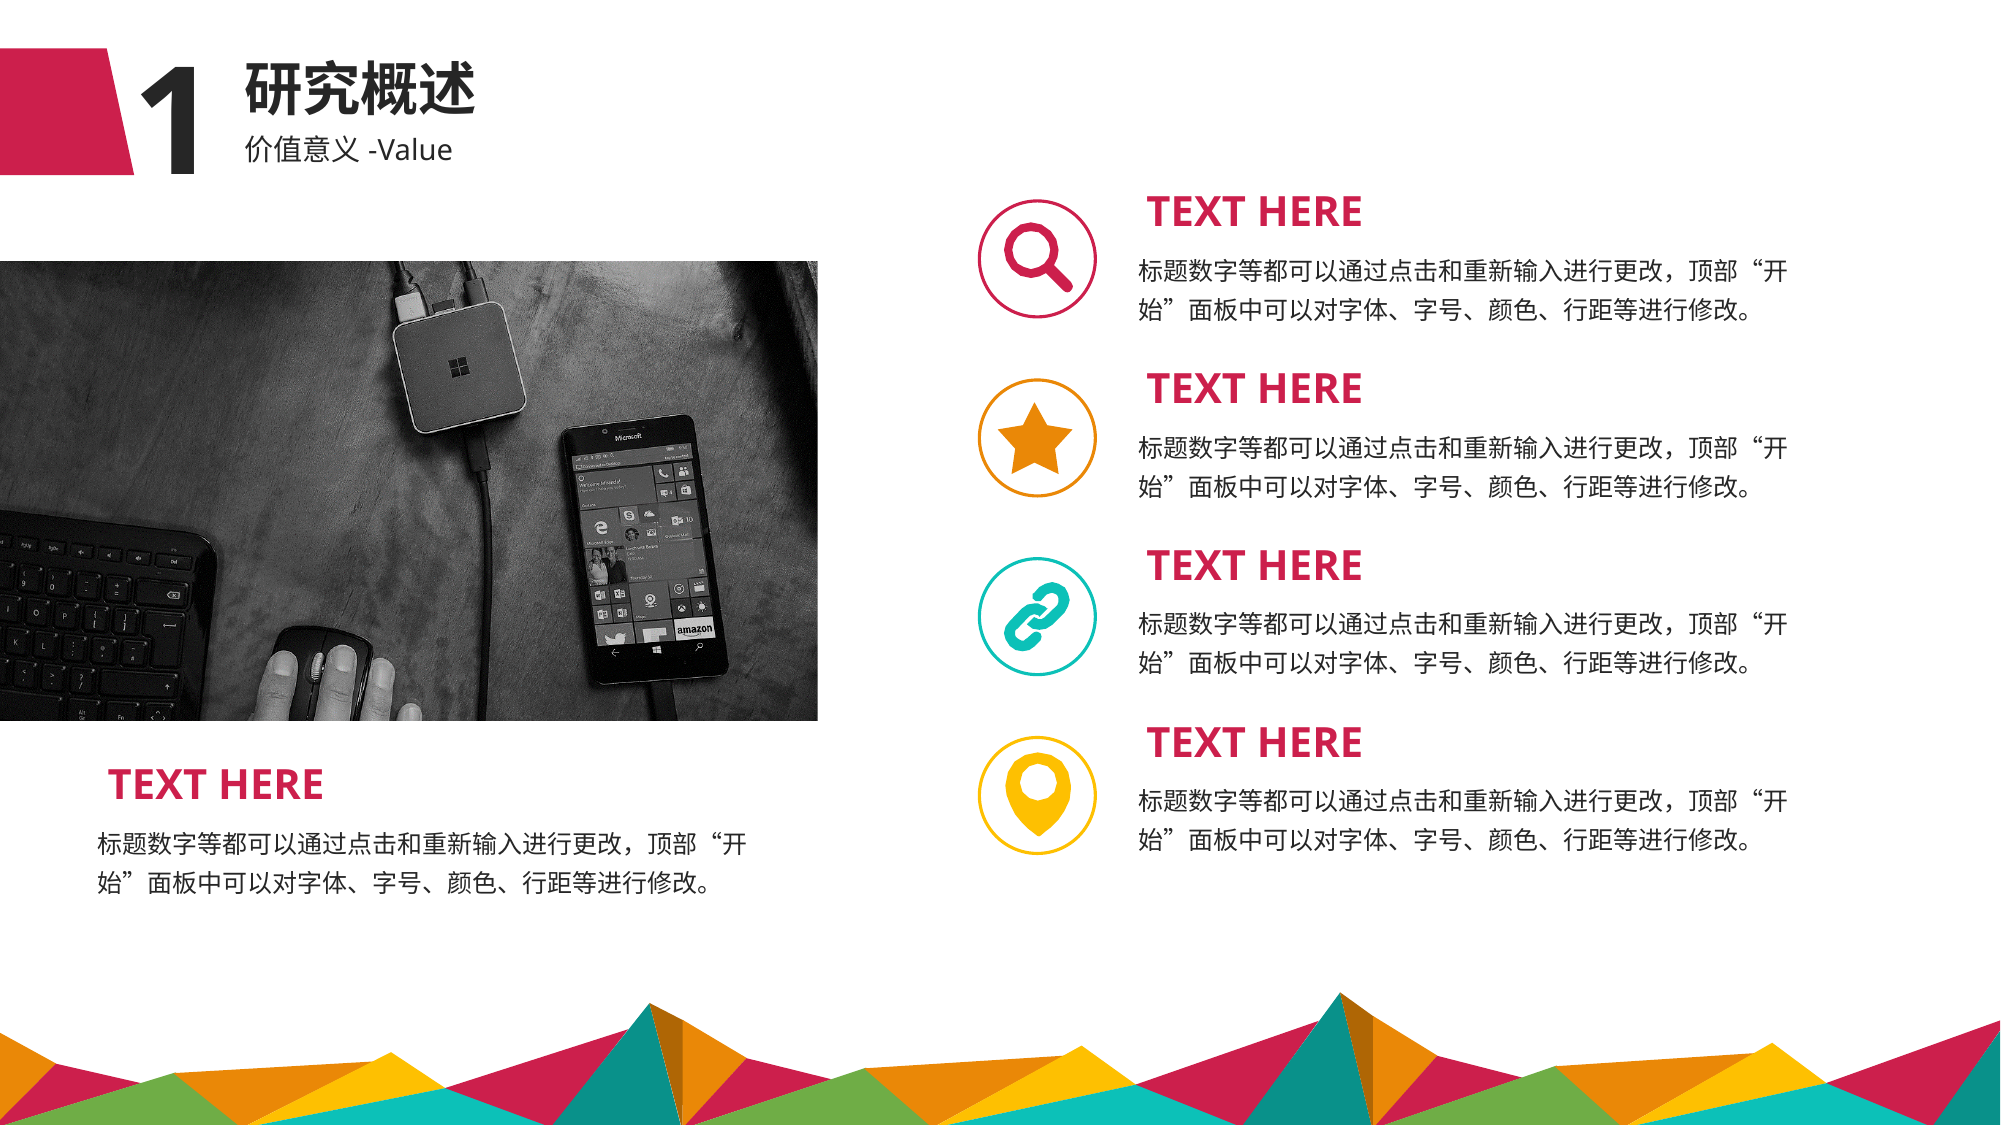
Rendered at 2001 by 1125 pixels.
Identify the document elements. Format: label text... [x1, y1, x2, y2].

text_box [83, 750, 769, 906]
text_box TEXT HERE [1131, 354, 1379, 420]
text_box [979, 379, 1096, 496]
text_box 标题数字等都可以通过点击和重新输入进行更改，顶部“开始”面板中可以对字体、字号、颜色、行距等进行修改。 [1123, 592, 1829, 686]
list 1 [118, 37, 230, 186]
text_box TEXT HERE [1131, 531, 1379, 597]
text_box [979, 200, 1096, 317]
list 价值意义-Value [229, 128, 748, 186]
text_box 标题数字等都可以通过点击和重新输入进行更改，顶部“开始”面板中可以对字体、字号、颜色、行距等进行修改。 [1123, 238, 1829, 332]
text_box TEXT HERE [1131, 708, 1379, 773]
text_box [979, 558, 1096, 675]
text_box TEXT HERE [1131, 177, 1379, 243]
picture [0, 261, 818, 721]
text_box 标题数字等都可以通过点击和重新输入进行更改，顶部“开始”面板中可以对字体、字号、颜色、行距等进行修改。 [1123, 415, 1829, 509]
list 研究概述 [229, 53, 748, 128]
text_box 标题数字等都可以通过点击和重新输入进行更改，顶部“开始”面板中可以对字体、字号、颜色、行距等进行修改。 [1123, 769, 1829, 862]
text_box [979, 737, 1096, 854]
